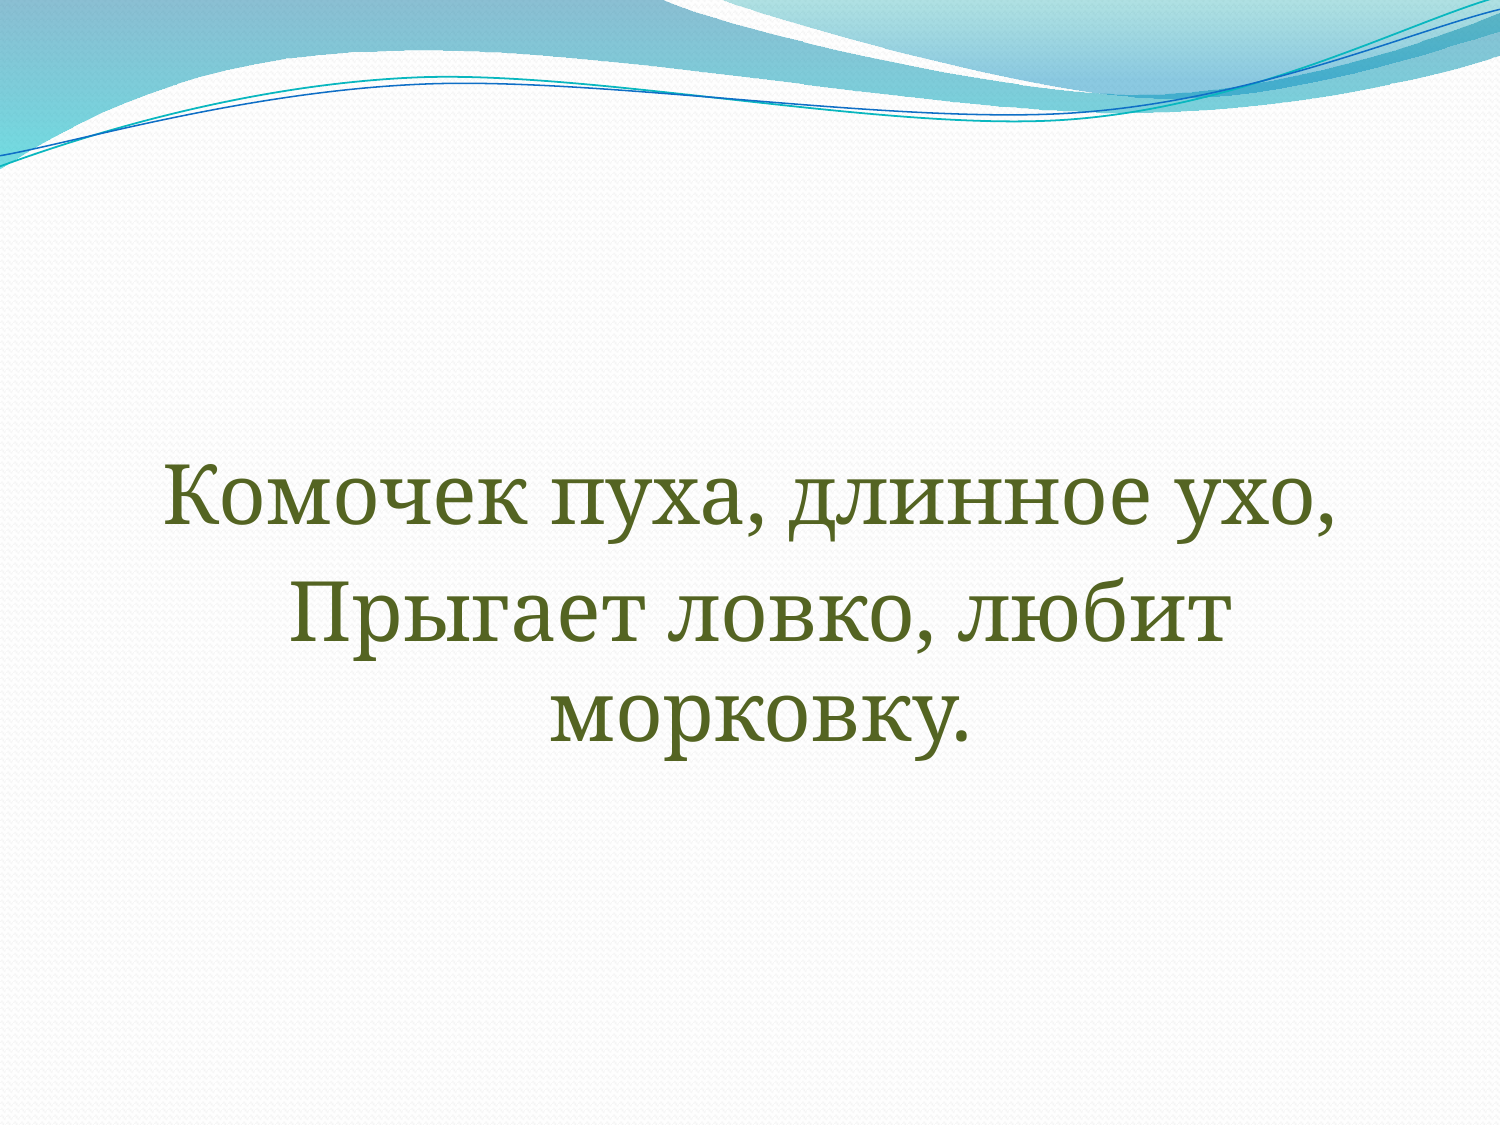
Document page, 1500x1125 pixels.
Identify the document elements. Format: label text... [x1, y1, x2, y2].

list Комочек пуха, длинное ухо, Прыгает ловко, любит морковку. [75, 317, 1425, 1038]
